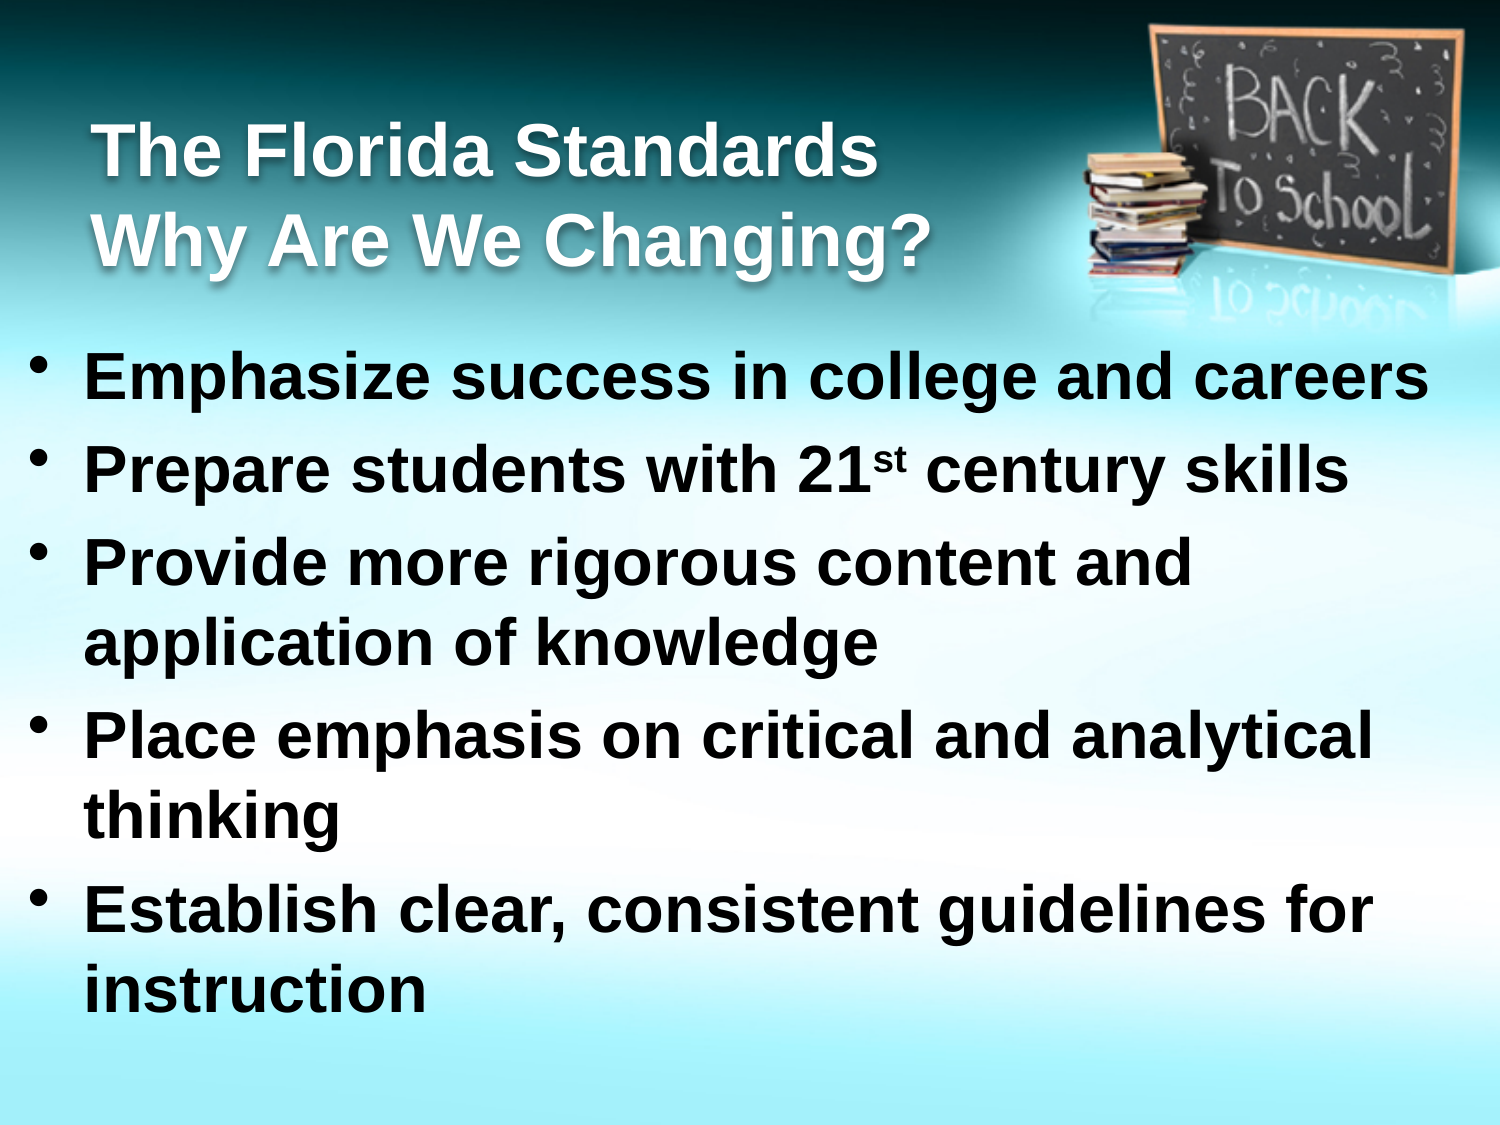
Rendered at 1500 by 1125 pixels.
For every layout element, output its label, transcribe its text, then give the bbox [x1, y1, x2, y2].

picture [0, 0, 1500, 1125]
title The Florida Standards Why Are We Changing? [75, 45, 1113, 324]
list Emphasize success in college and careers Prepare students with 21st century skills Provide more rigorous content and application of knowledge Place emphasis on critical and analytical thinking Establish clear, consistent guidelines for instruction [12, 324, 1500, 1075]
